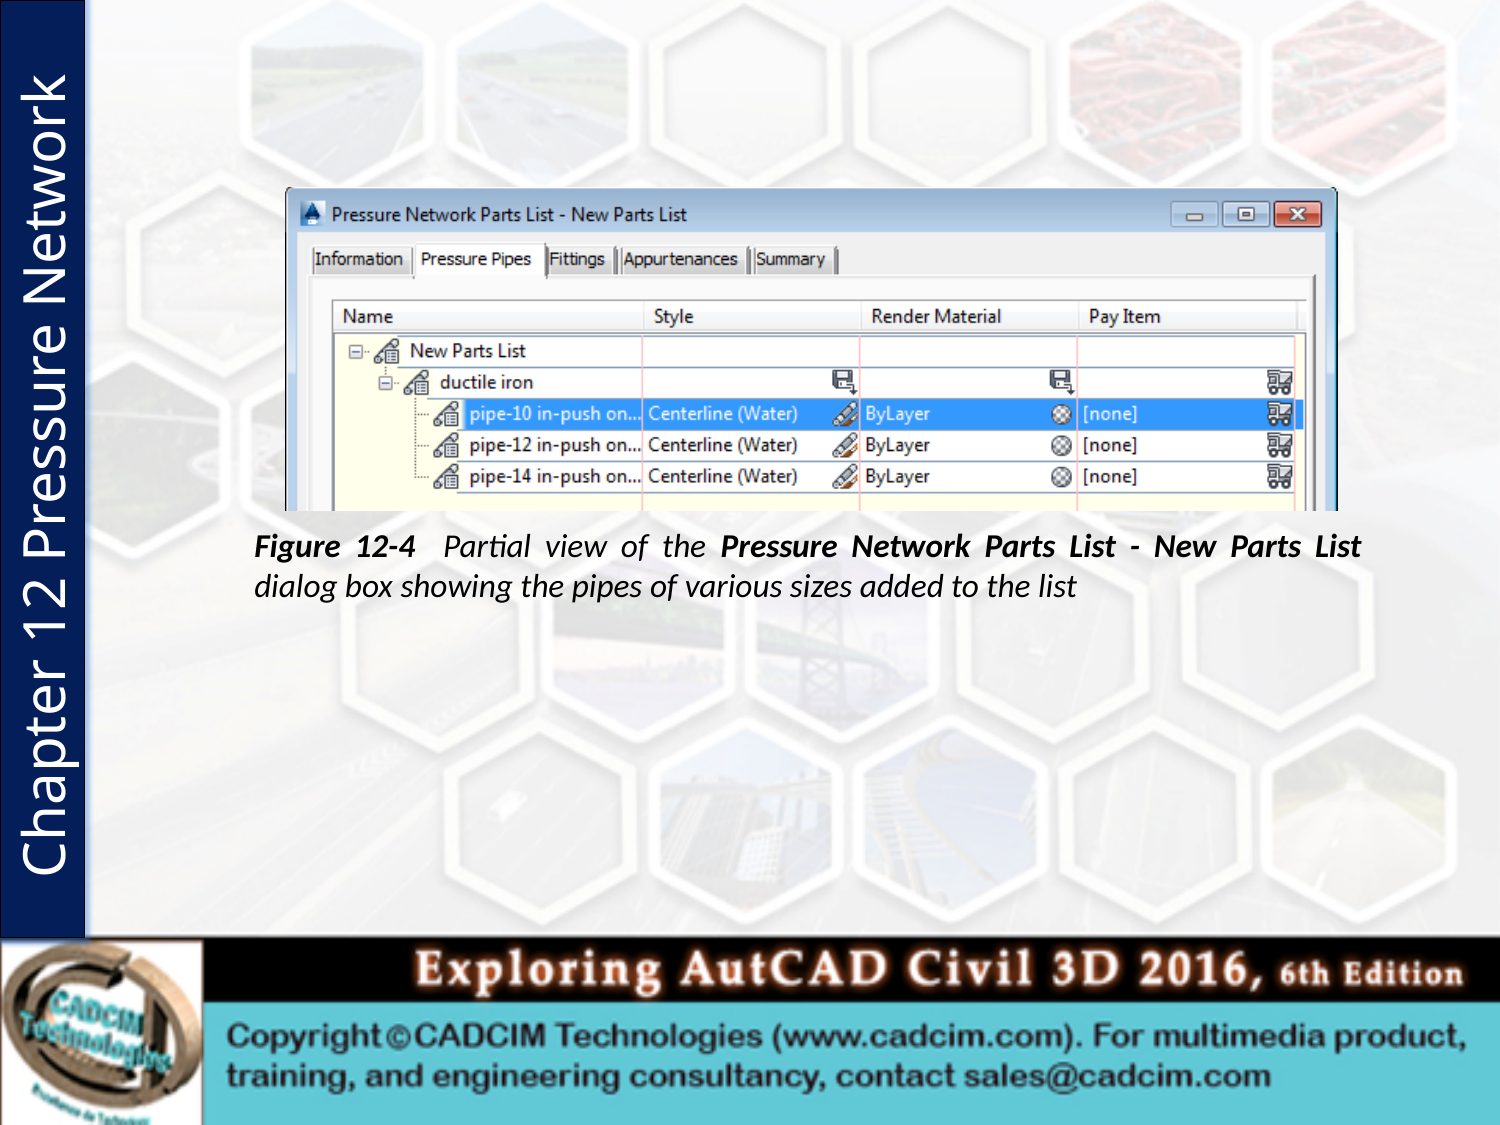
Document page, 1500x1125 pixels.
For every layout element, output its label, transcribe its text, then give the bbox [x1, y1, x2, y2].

picture [0, 0, 1500, 1125]
text_box Figure 12-4 Partial view of the Pressure Network Parts List - New Parts List dialog box showing the pipes of various sizes added to the list [239, 516, 1378, 612]
text_box Chapter 12 Pressure Network [0, 0, 85, 938]
